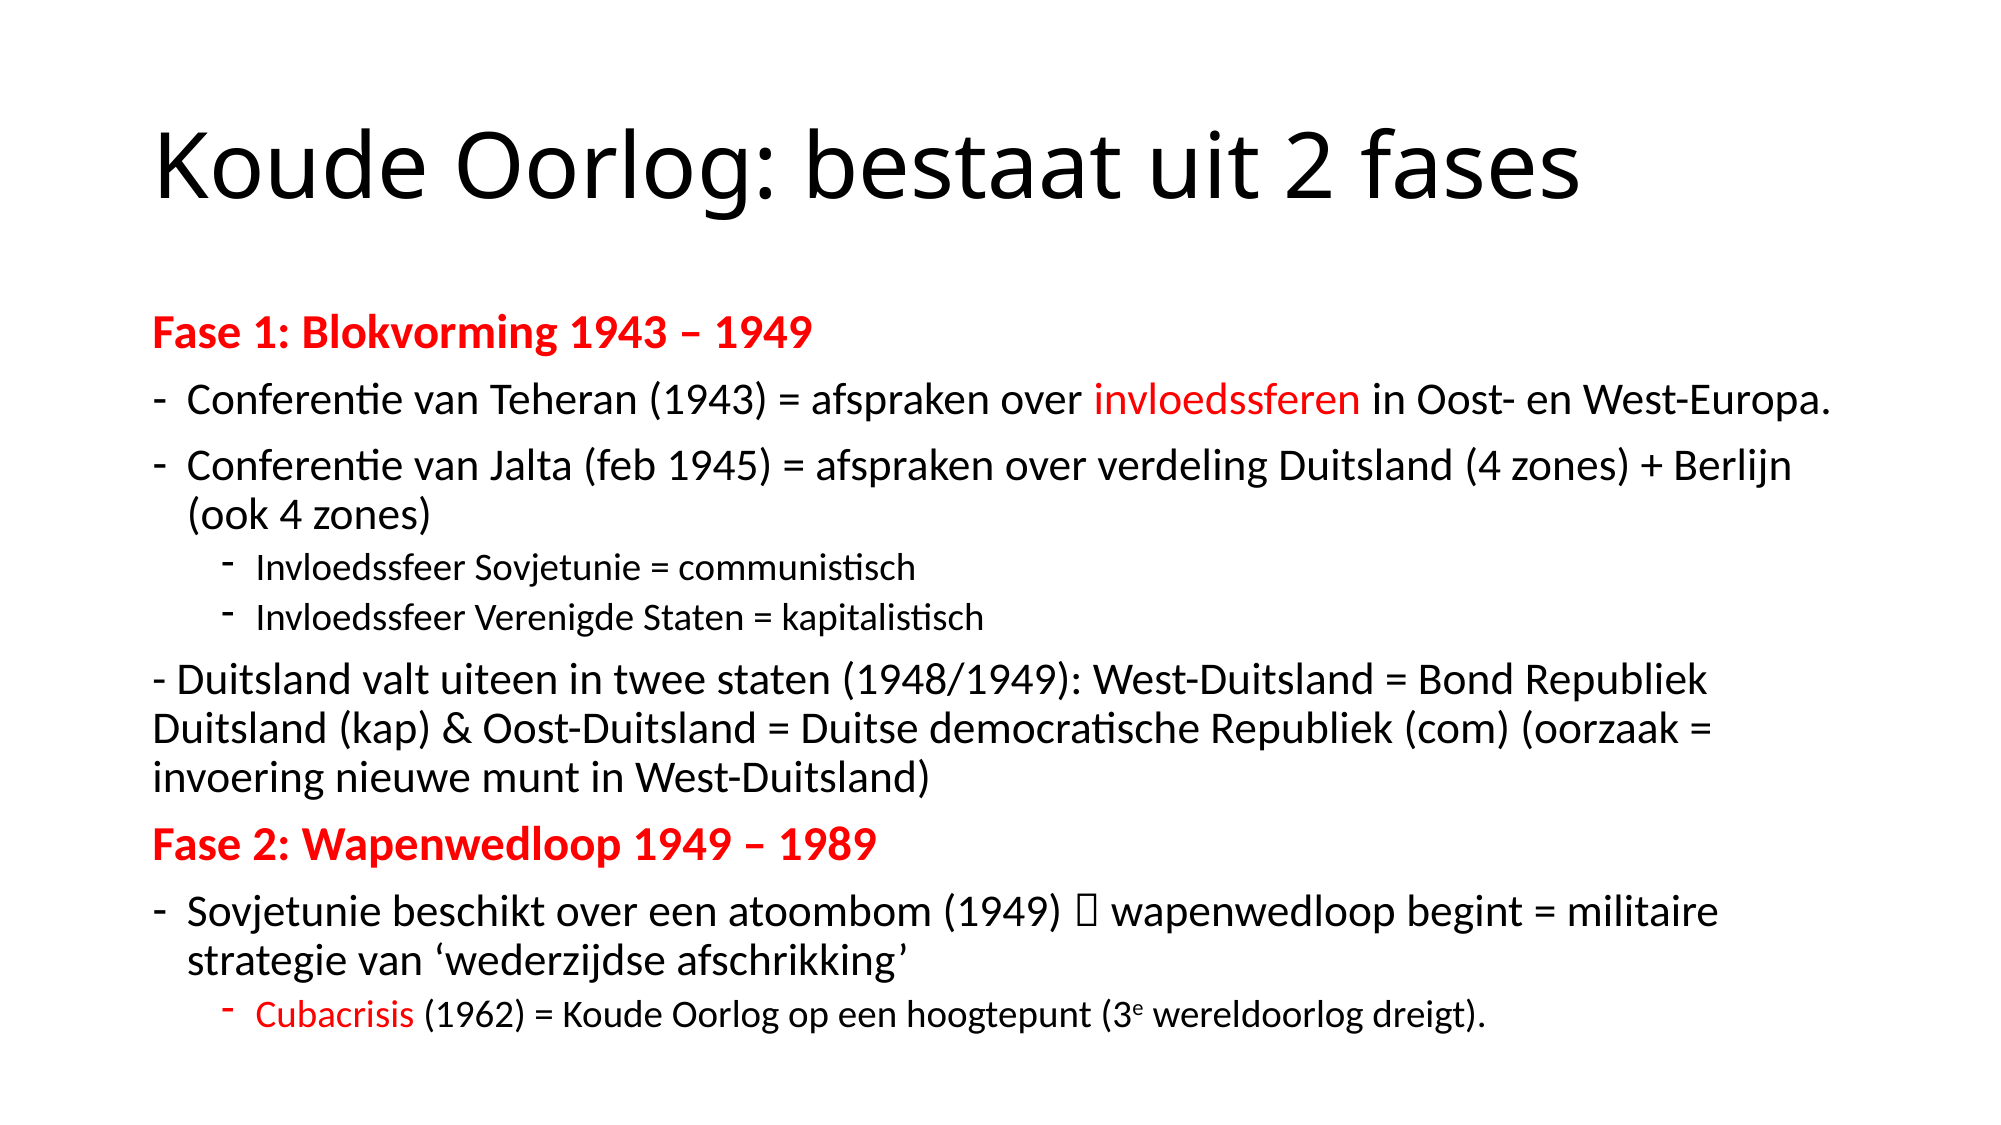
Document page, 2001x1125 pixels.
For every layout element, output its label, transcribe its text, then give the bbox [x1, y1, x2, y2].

title Koude Oorlog: bestaat uit 2 fases [137, 59, 1863, 278]
list Fase 1: Blokvorming 1943 – 1949 Conferentie van Teheran (1943) = afspraken over invloedssferen in Oost- en West-Europa. Conferentie van Jalta (feb 1945) = afspraken over verdeling Duitsland (4 zones) + Berlijn (ook 4 zones) Invloedssfeer Sovjetunie = communistisch Invloedssfeer Verenigde Staten = kapitalistisch - Duitsland valt uiteen in twee staten (1948/1949): West-Duitsland = Bond Republiek Duitsland (kap) & Oost-Duitsland = Duitse democratische Republiek (com) (oorzaak = invoering nieuwe munt in West-Duitsland) Fase 2: Wapenwedloop 1949 – 1989 Sovjetunie beschikt over een atoombom (1949)  wapenwedloop begint = militaire strategie van ‘wederzijdse afschrikking’ Cubacrisis (1962) = Koude Oorlog op een hoogtepunt (3e wereldoorlog dreigt). [137, 299, 1863, 1086]
